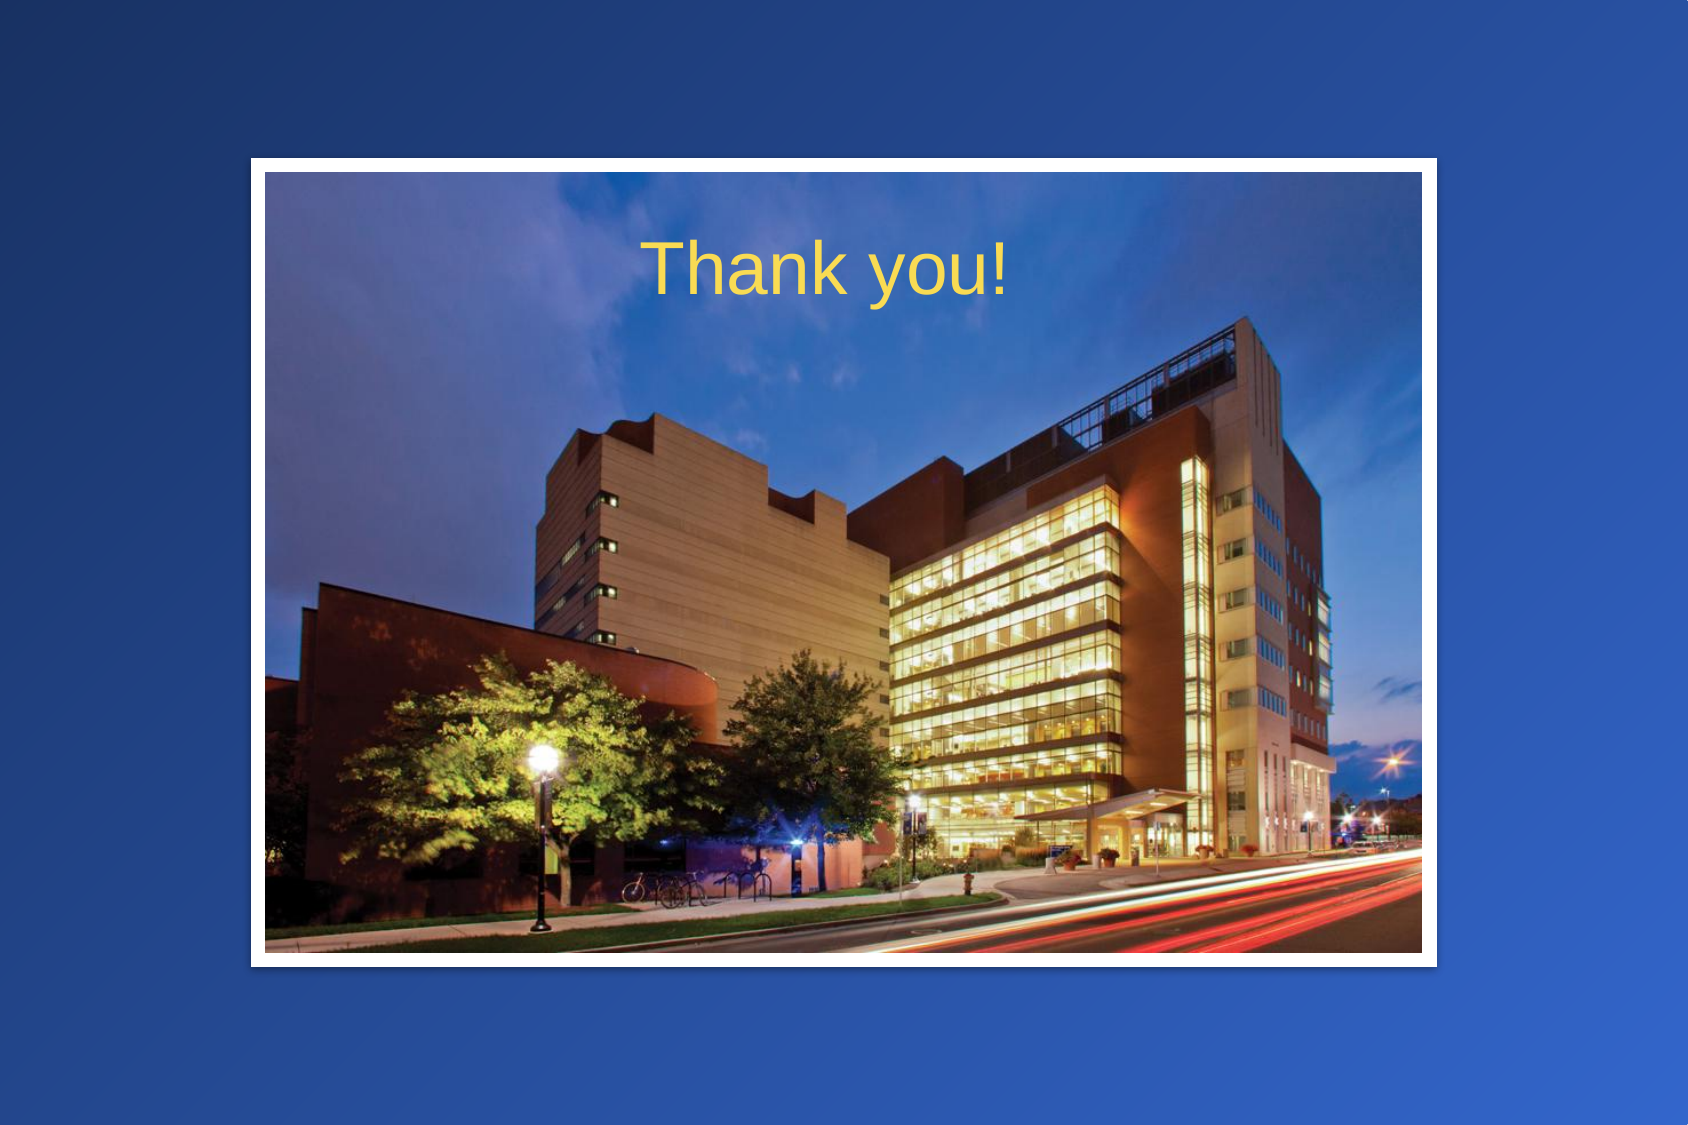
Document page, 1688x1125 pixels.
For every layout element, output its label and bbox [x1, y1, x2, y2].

picture [265, 171, 1423, 954]
